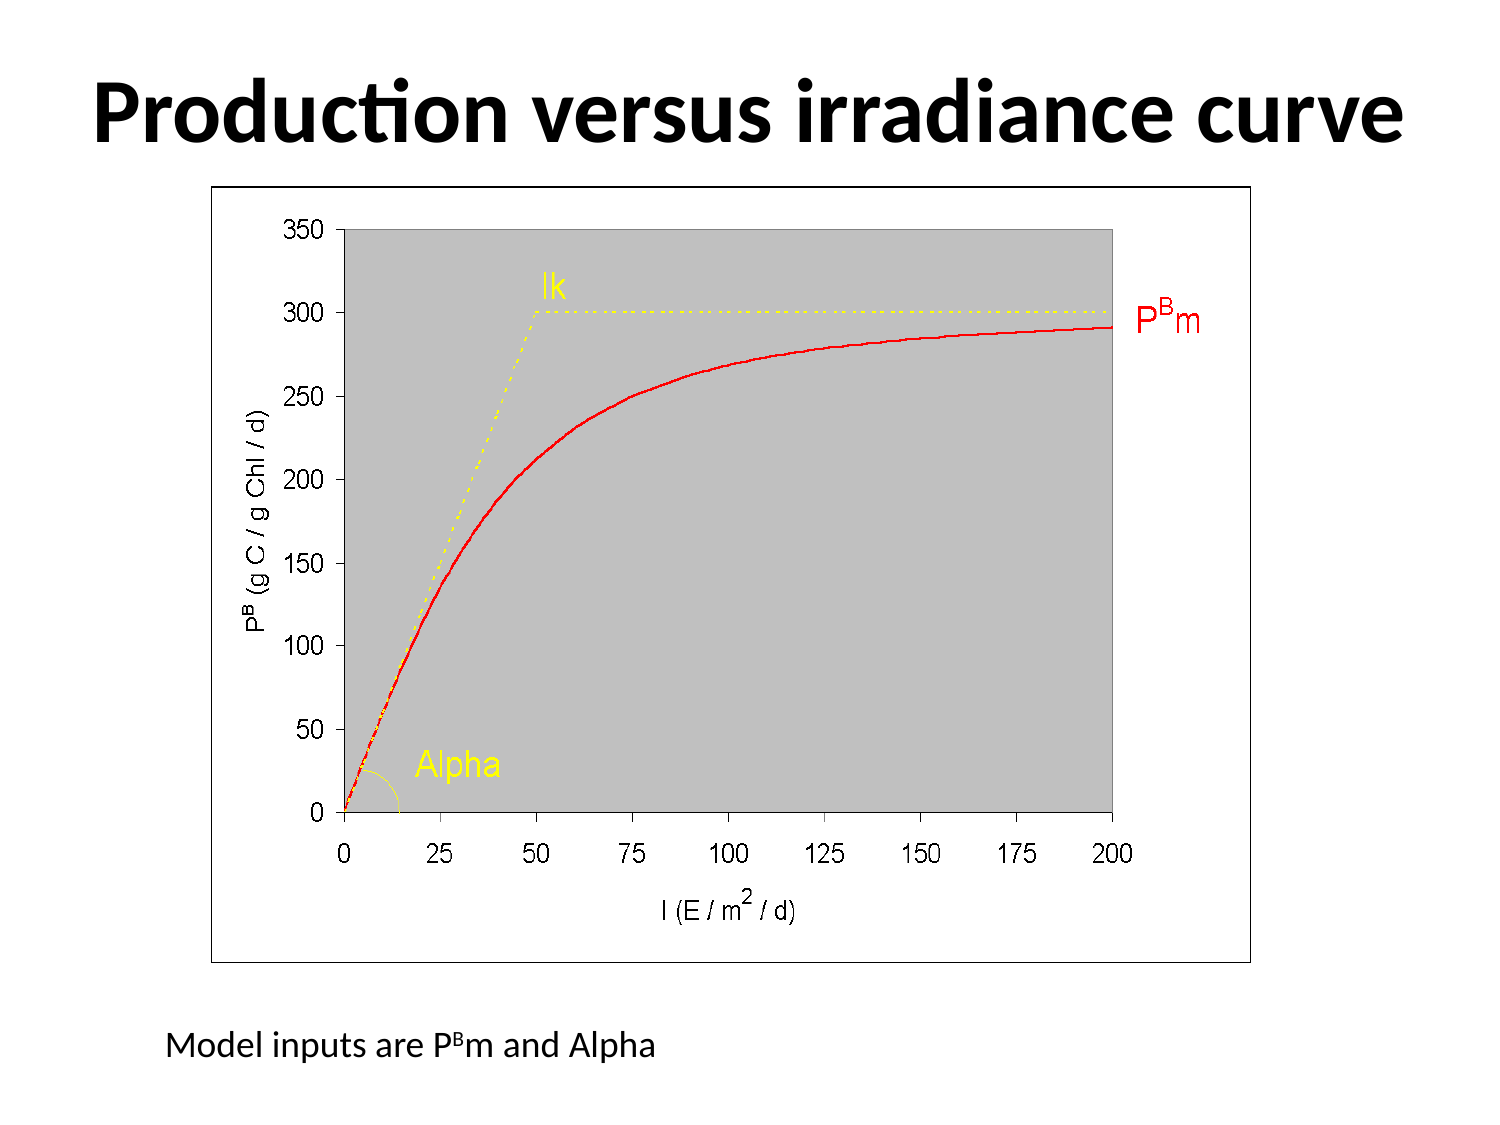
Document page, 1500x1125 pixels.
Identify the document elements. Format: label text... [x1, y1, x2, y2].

title Production versus irradiance curve [75, 12, 1425, 200]
text_box Model inputs are PBm and Alpha [150, 1012, 1300, 1073]
picture [212, 187, 1251, 963]
